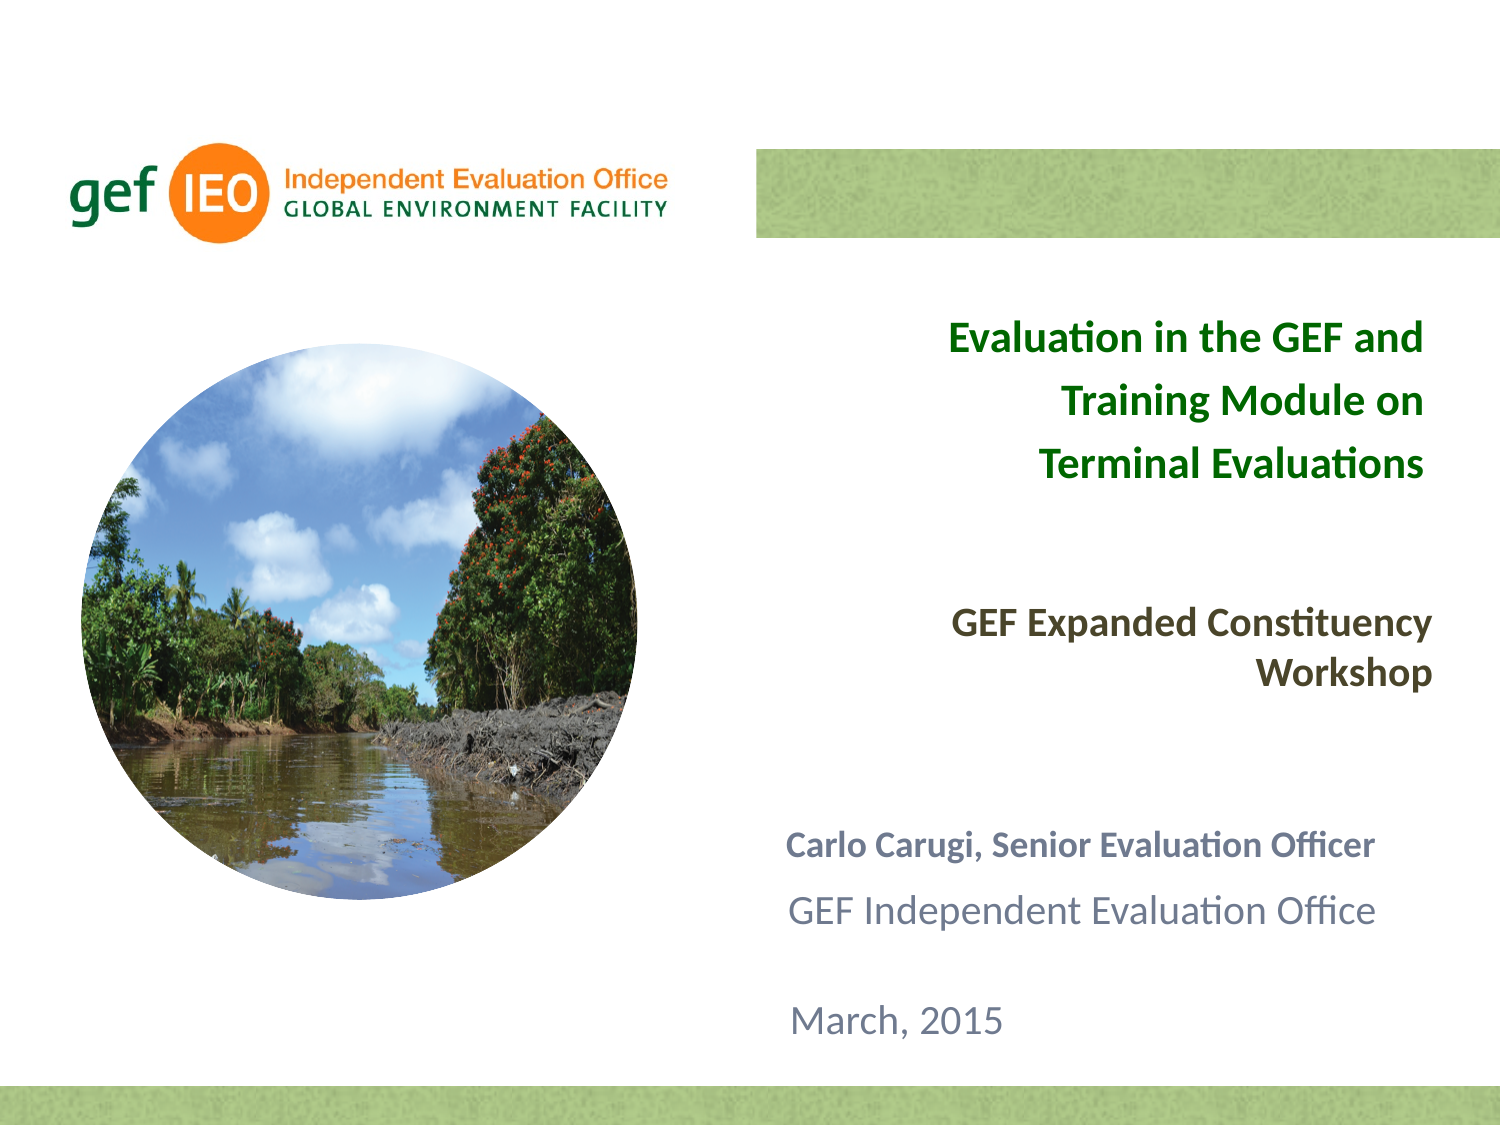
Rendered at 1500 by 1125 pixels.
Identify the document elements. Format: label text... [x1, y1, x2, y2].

list Carlo Carugi, Senior Evaluation Officer [771, 812, 1487, 878]
picture [65, 135, 675, 252]
list GEF Independent Evaluation Office [773, 875, 1500, 938]
list Evaluation in the GEF and Training Module on Terminal Evaluations [774, 299, 1450, 500]
list GEF Expanded Constituency Workshop [773, 587, 1449, 738]
picture [81, 343, 638, 900]
list March, 2015 [774, 984, 1338, 1035]
